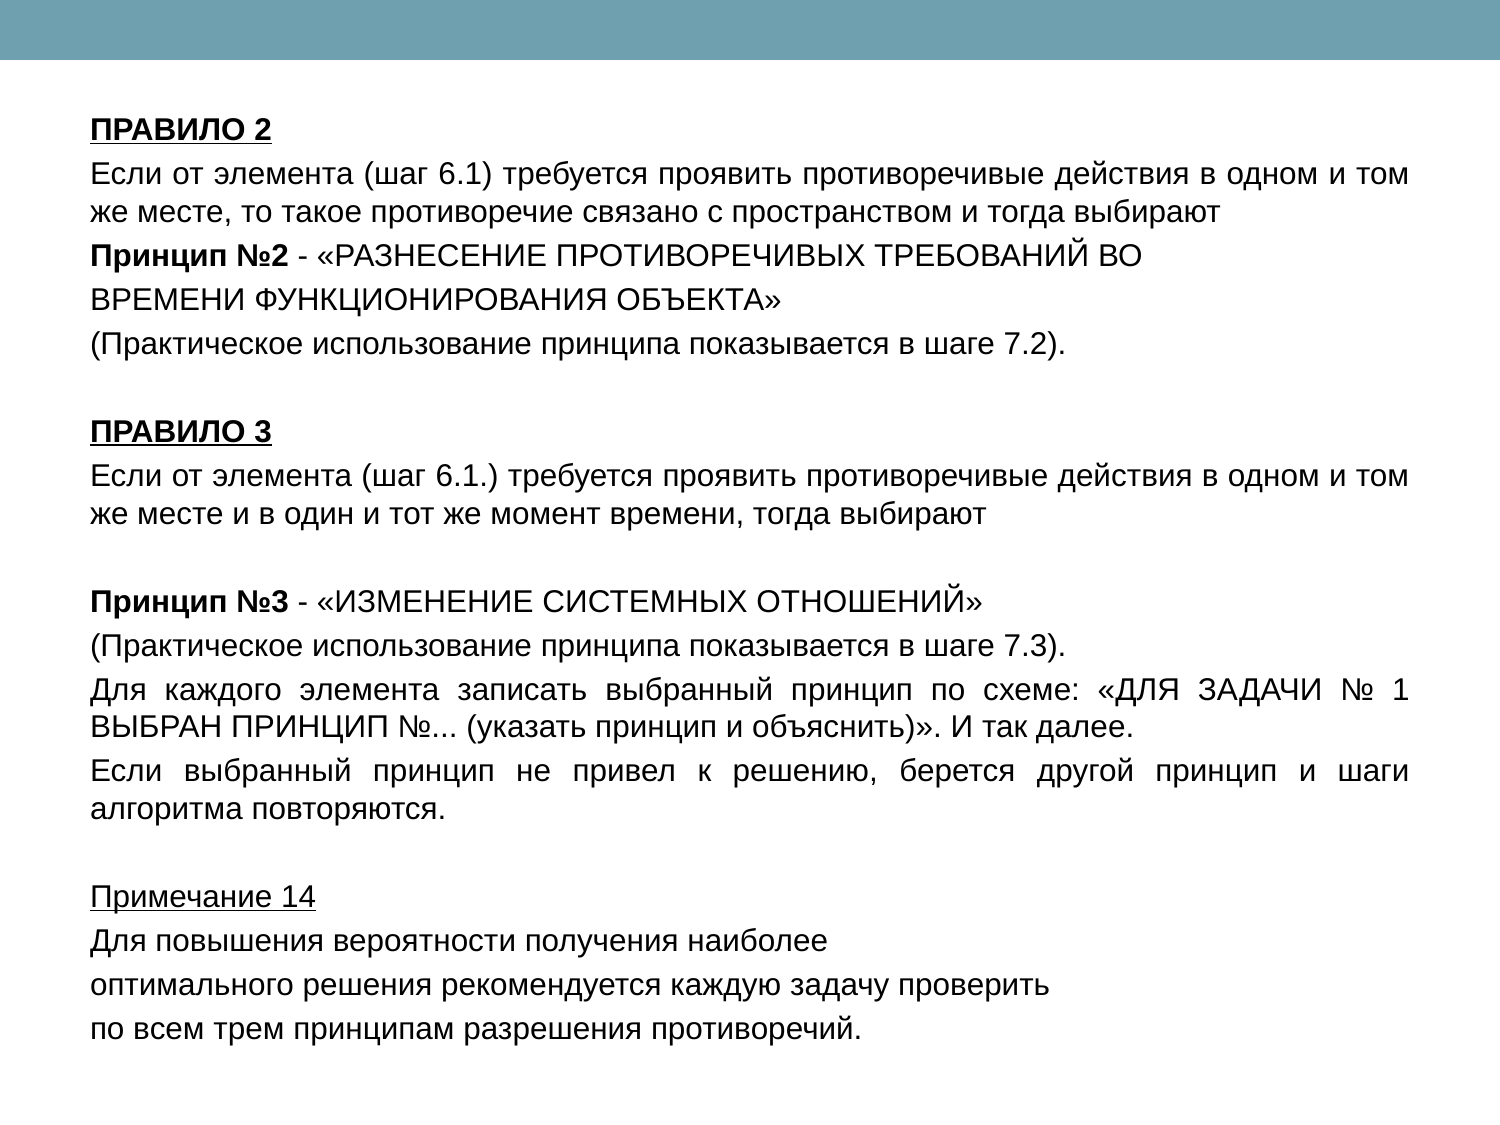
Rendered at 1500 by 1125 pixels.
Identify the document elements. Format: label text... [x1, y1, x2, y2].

list ПРАВИЛО 2 Если от элемента (шаг 6.1) требуется проявить противоречивые действия в одном и том же месте, то такое противоречие связано с пространством и тогда выбирают Принцип №2 - «РАЗНЕСЕНИЕ ПРОТИВОРЕЧИВЫХ ТРЕБОВАНИЙ ВО ВРЕМЕНИ ФУНКЦИОНИРОВАНИЯ ОБЪЕКТА» (Практическое использование принципа показывается в шаге 7.2). ПРАВИЛО 3 Если от элемента (шаг 6.1.) требуется проявить противоречивые действия в одном и том же месте и в один и тот же момент времени, тогда выбирают Принцип №3 - «ИЗМЕНЕНИЕ СИСТЕМНЫХ ОТНОШЕНИЙ» (Практическое использование принципа показывается в шаге 7.3). Для каждого элемента записать выбранный принцип по схеме: «ДЛЯ ЗАДАЧИ № 1 ВЫБРАН ПРИНЦИП №... (указать принцип и объяснить)». И так далее. Если выбранный принцип не привел к решению, берется другой принцип и шаги алгоритма повторяются. Примечание 14 Для повышения вероятности получения наиболее оптимального решения рекомендуется каждую задачу проверить по всем трем принципам разрешения противоречий. [75, 101, 1425, 1063]
